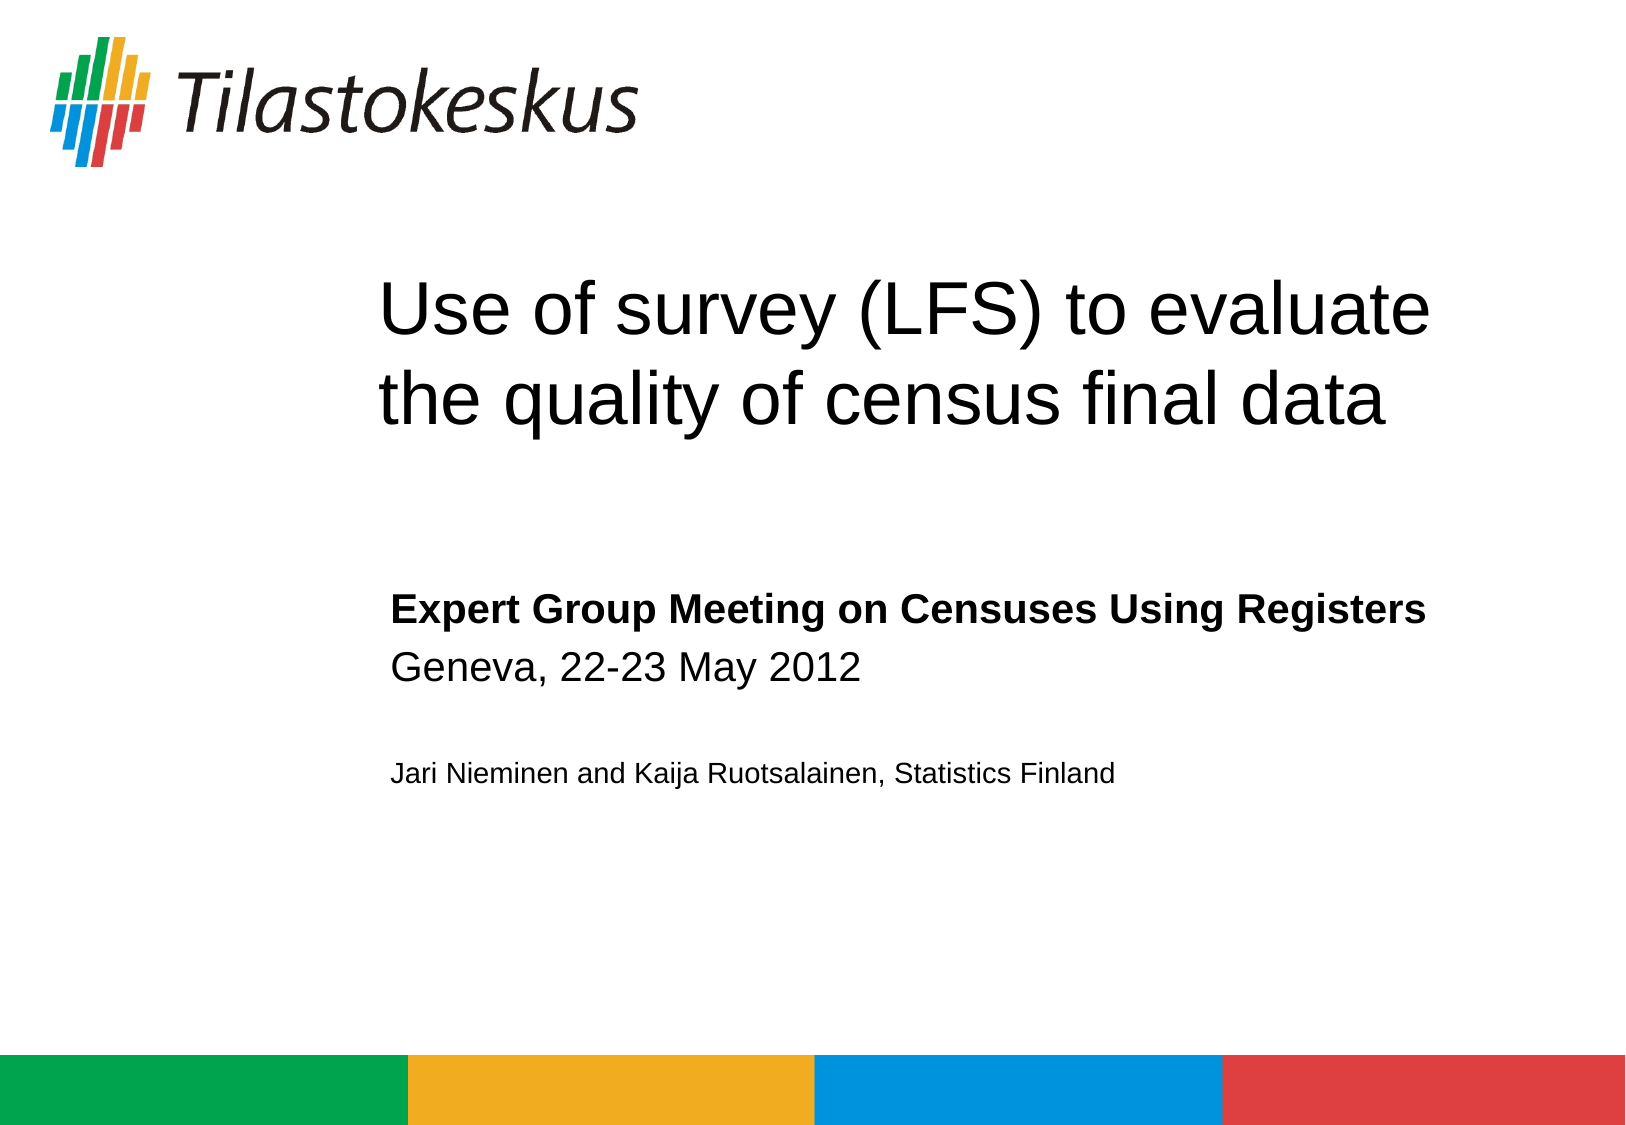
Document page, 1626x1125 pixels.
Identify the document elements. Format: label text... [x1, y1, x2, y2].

picture [50, 37, 638, 167]
title Use of survey (LFS) to evaluate the quality of census final data [363, 255, 1564, 444]
subtitle Expert Group Meeting on Censuses Using Registers Geneva, 22-23 May 2012 Jari Nieminen and Kaija Ruotsalainen, Statistics Finland [375, 574, 1576, 835]
